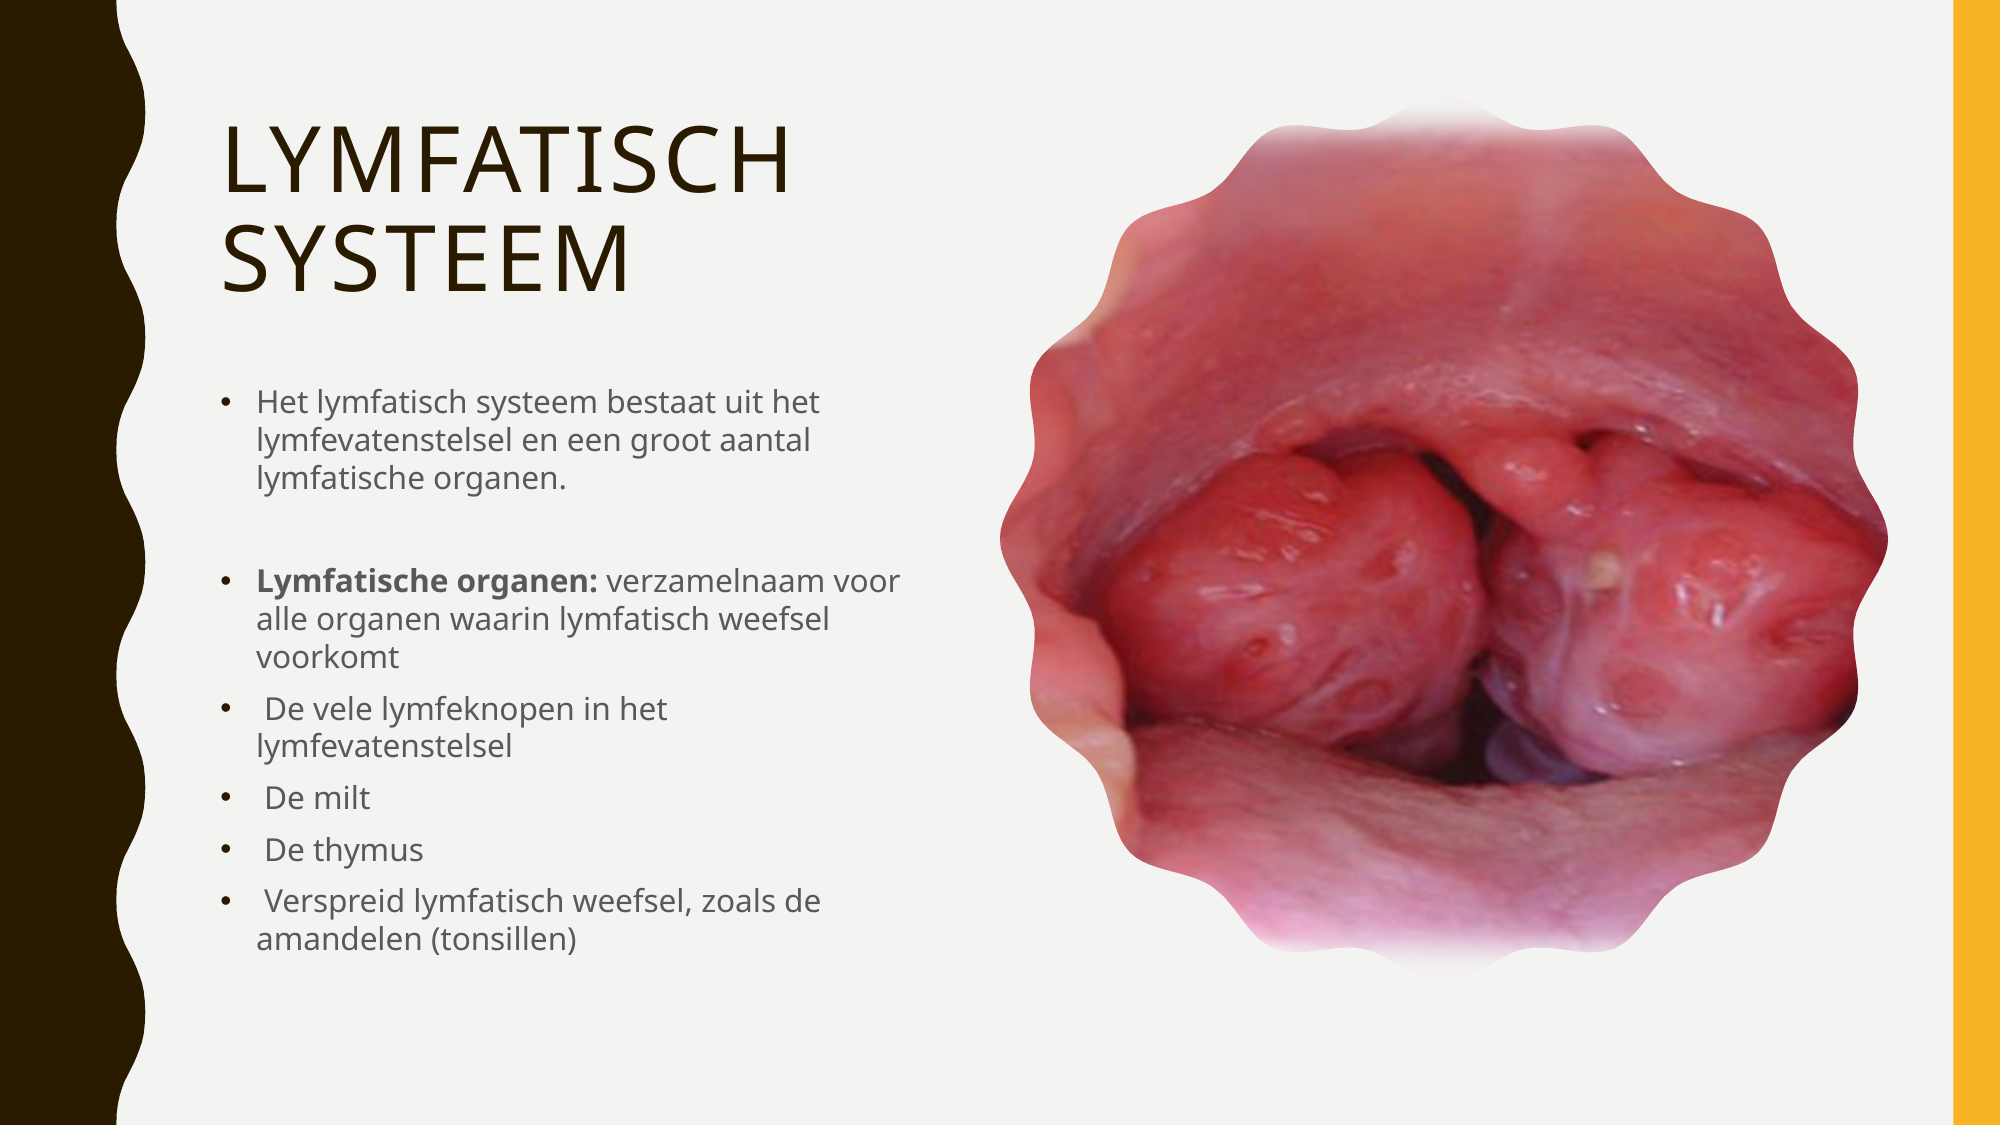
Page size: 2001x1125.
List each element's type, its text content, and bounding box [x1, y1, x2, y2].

picture [999, 95, 1889, 983]
list Het lymfatisch systeem bestaat uit het lymfevatenstelsel en een groot aantal lymfatische organen. Lymfatische organen: verzamelnaam voor alle organen waarin lymfatisch weefsel voorkomt De vele lymfeknopen in het lymfevatenstelsel De milt De thymus Verspreid lymfatisch weefsel, zoals de amandelen (tonsillen) [205, 375, 922, 965]
title Lymfatisch systeem [205, 105, 921, 323]
